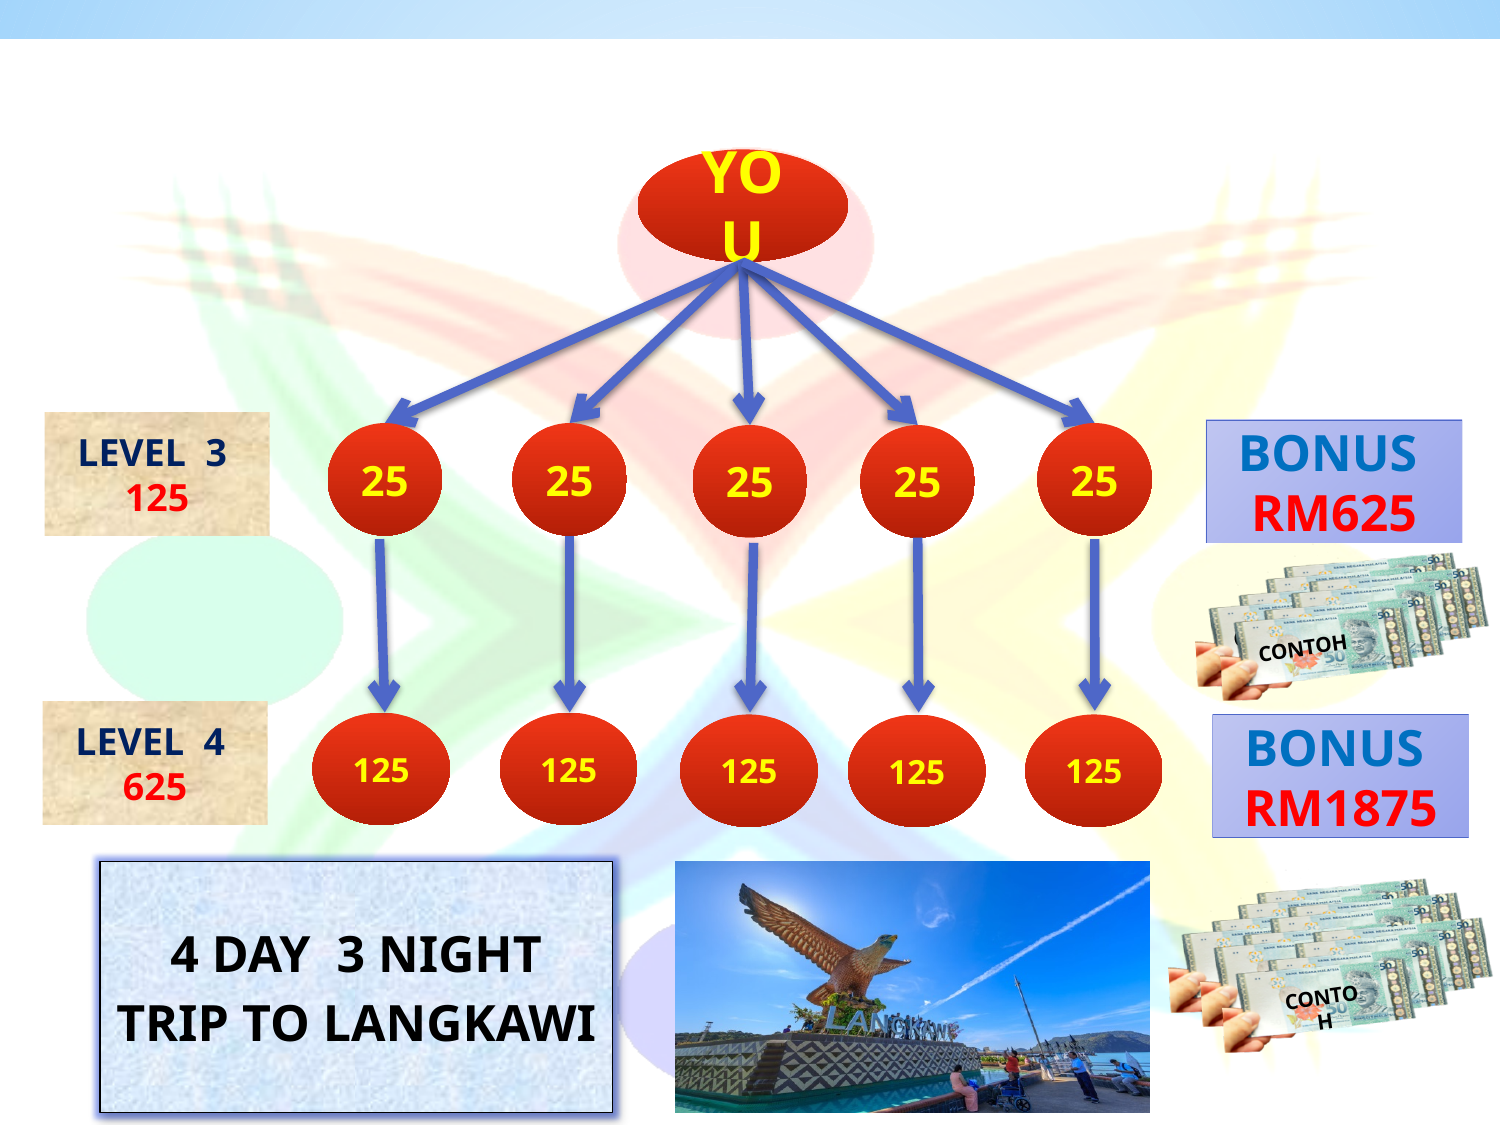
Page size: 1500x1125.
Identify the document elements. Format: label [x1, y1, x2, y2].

picture [0, 39, 1500, 1125]
text_box [742, 261, 1095, 424]
text_box [379, 538, 386, 713]
text_box [384, 261, 739, 424]
text_box [1189, 535, 1500, 702]
text_box [749, 542, 754, 713]
text_box [569, 266, 736, 424]
text_box [1162, 861, 1500, 1053]
